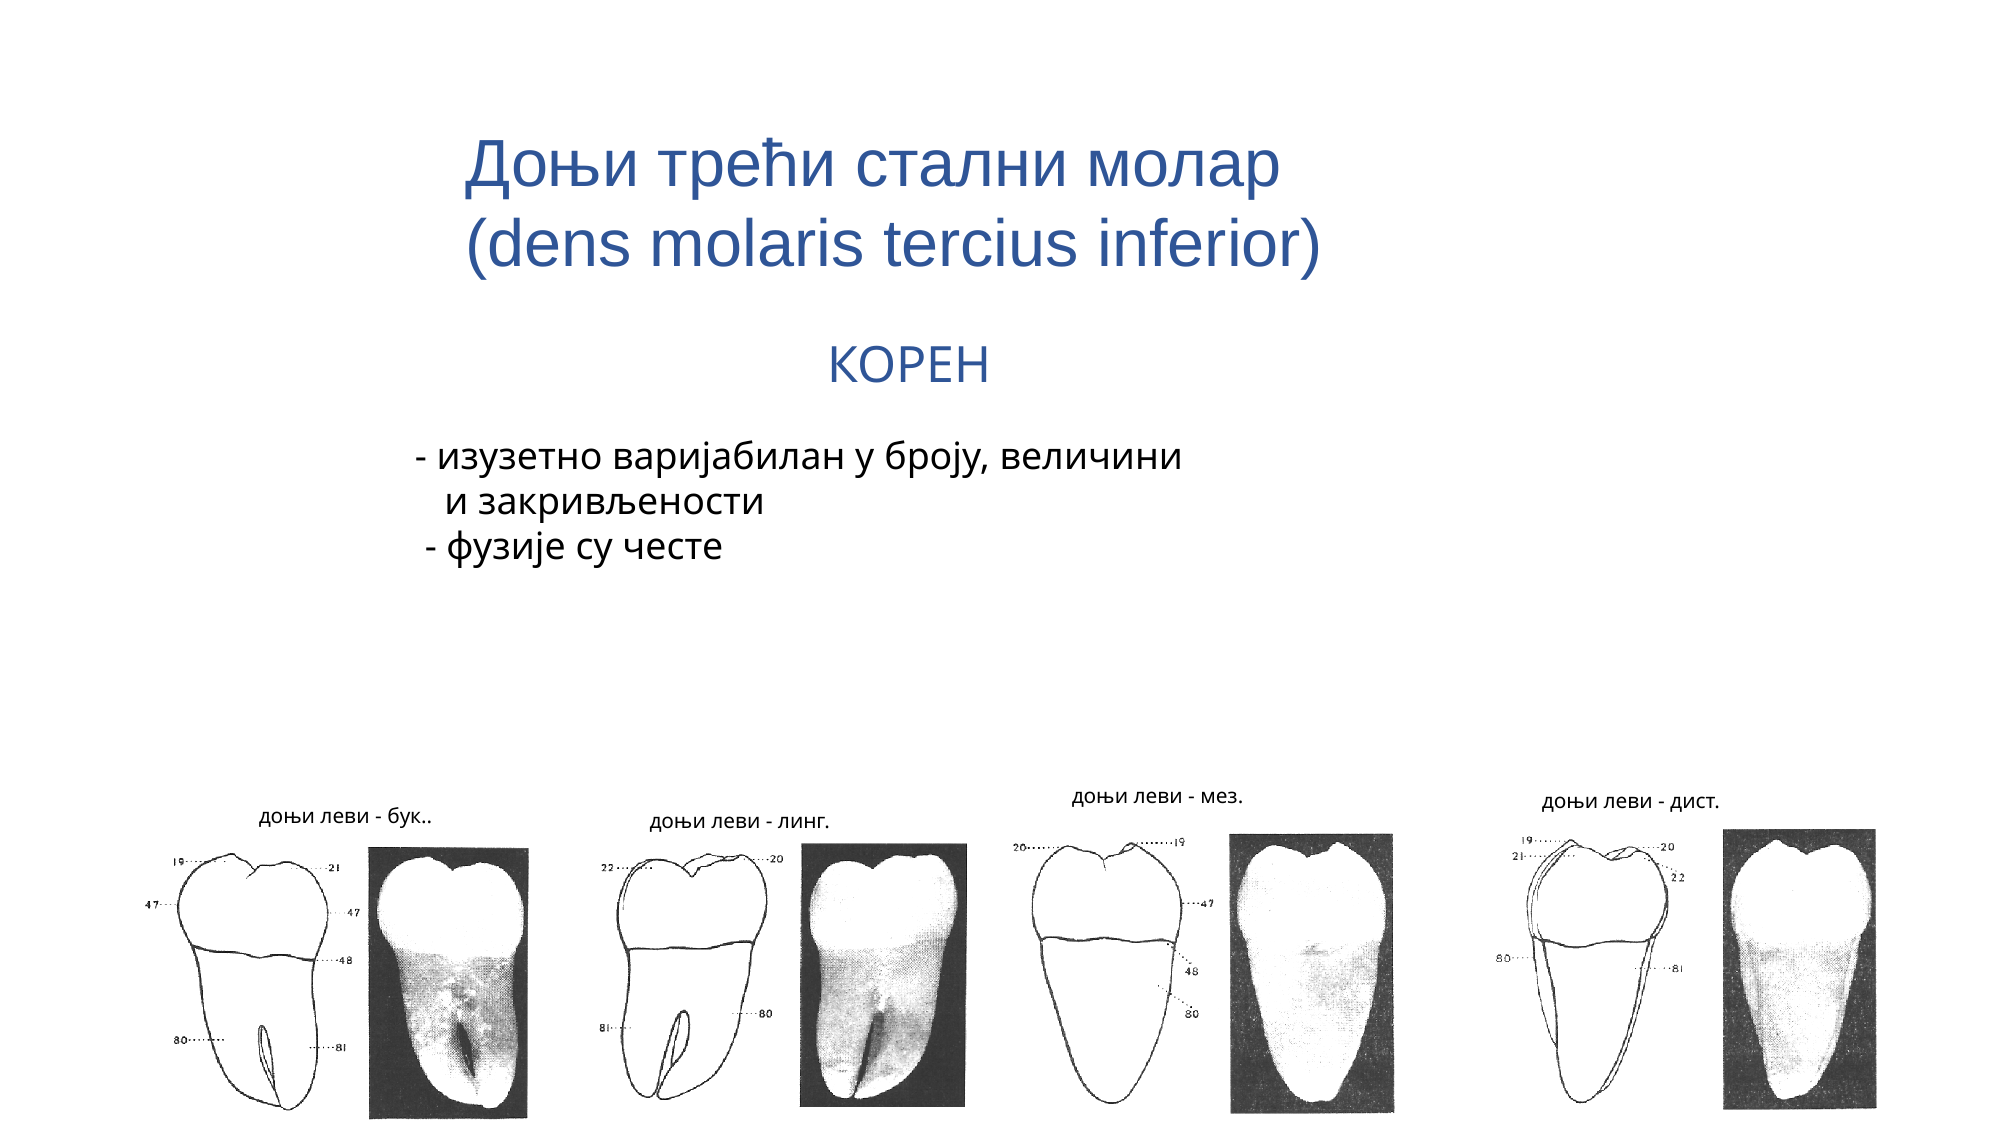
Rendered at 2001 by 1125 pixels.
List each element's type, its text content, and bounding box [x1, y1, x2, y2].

text_box - изузетно варијабилан у броју, величини и закривљености - фузије су честе [312, 424, 1733, 575]
text_box доњи леви - линг. [634, 800, 845, 840]
text_box доњи леви - мез. [1057, 775, 1259, 816]
text_box КОРЕН [812, 324, 1138, 400]
text_box доњи леви - бук.. [244, 795, 447, 836]
picture [1492, 829, 1885, 1114]
text_box доњи леви - дист. [1527, 779, 1735, 820]
text_box Доњи трећи стални молар (dens molaris tercius inferior) [450, 112, 1340, 288]
picture [116, 840, 542, 1125]
picture [590, 829, 1406, 1118]
